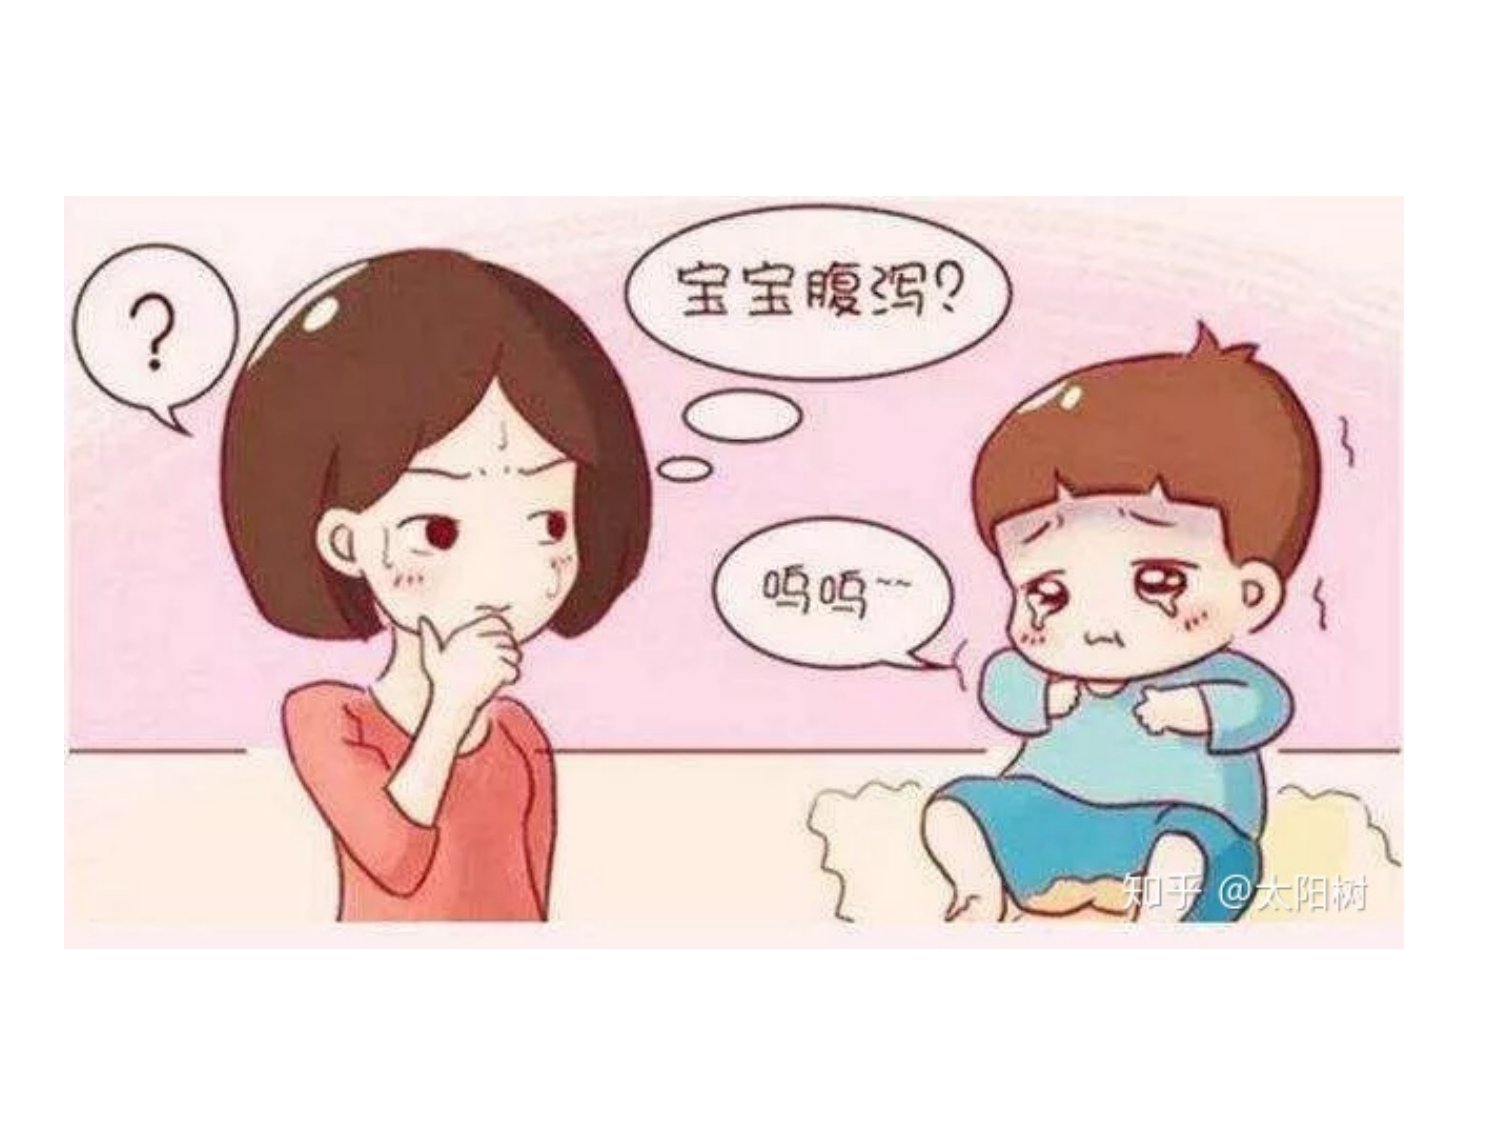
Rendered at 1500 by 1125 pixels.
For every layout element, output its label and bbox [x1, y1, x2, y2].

list [64, 196, 1405, 950]
